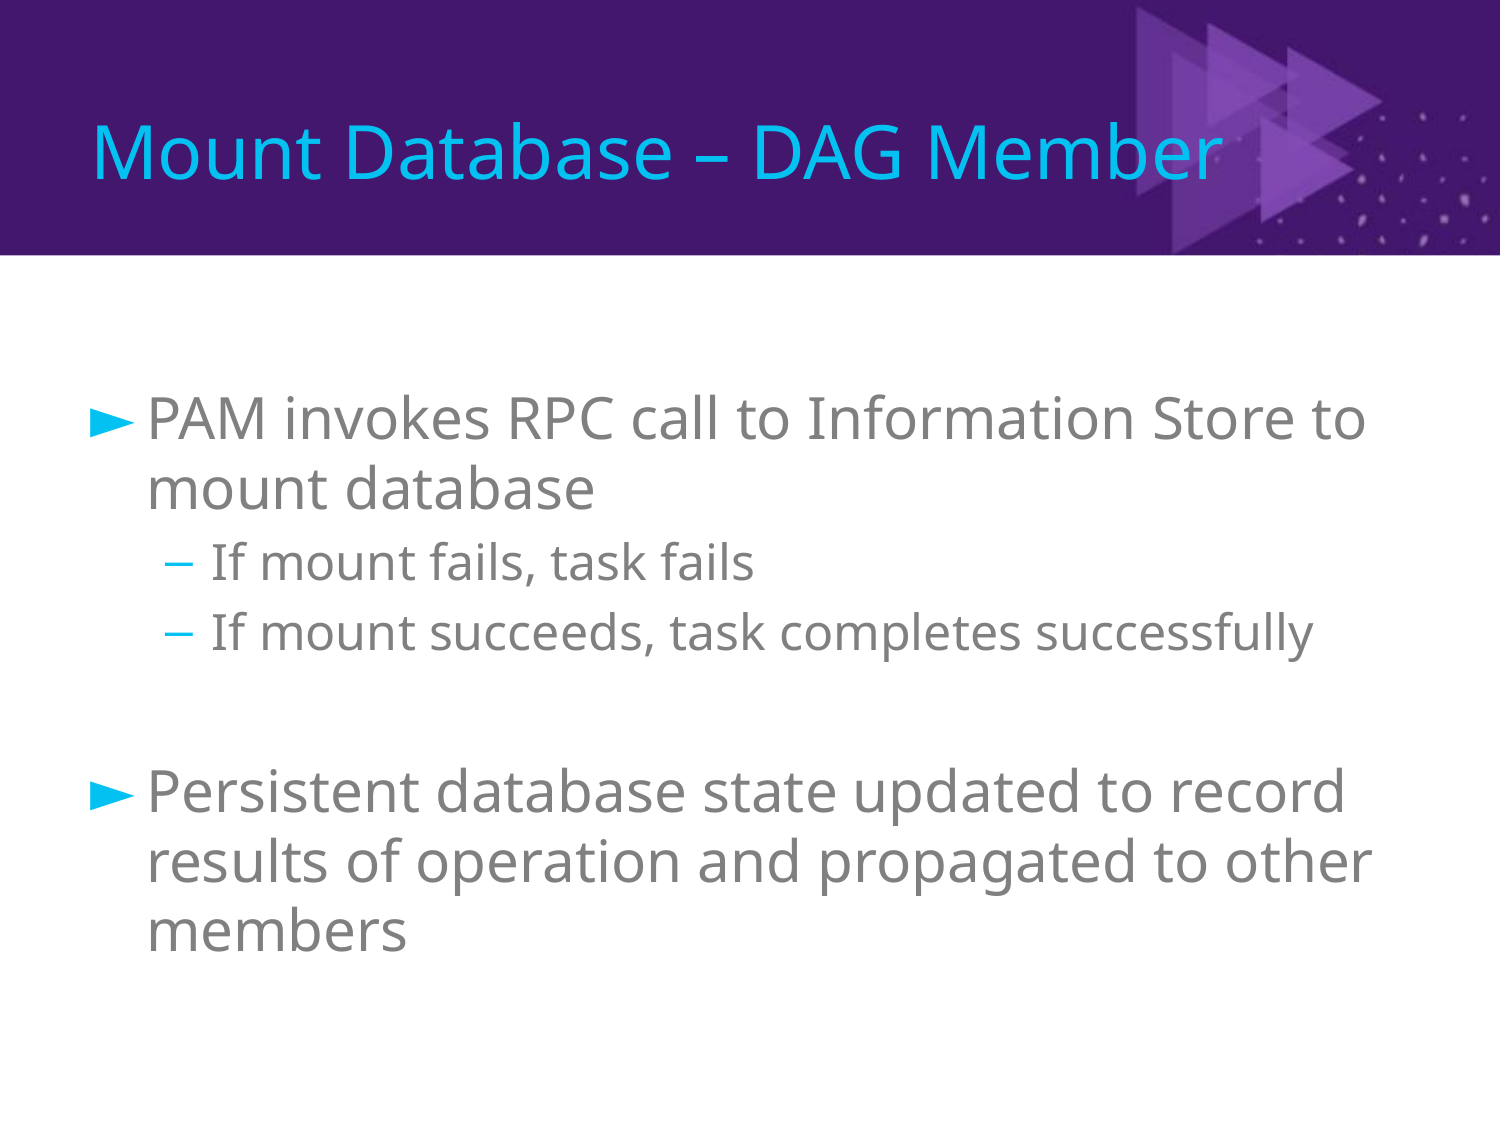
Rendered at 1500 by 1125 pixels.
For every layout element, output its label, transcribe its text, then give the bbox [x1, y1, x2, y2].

title Mount Database – DAG Member [75, 56, 1425, 244]
list PAM invokes RPC call to Information Store to mount database If mount fails, task fails If mount succeeds, task completes successfully Persistent database state updated to record results of operation and propagated to other members [75, 373, 1425, 1005]
picture [0, 0, 1500, 255]
